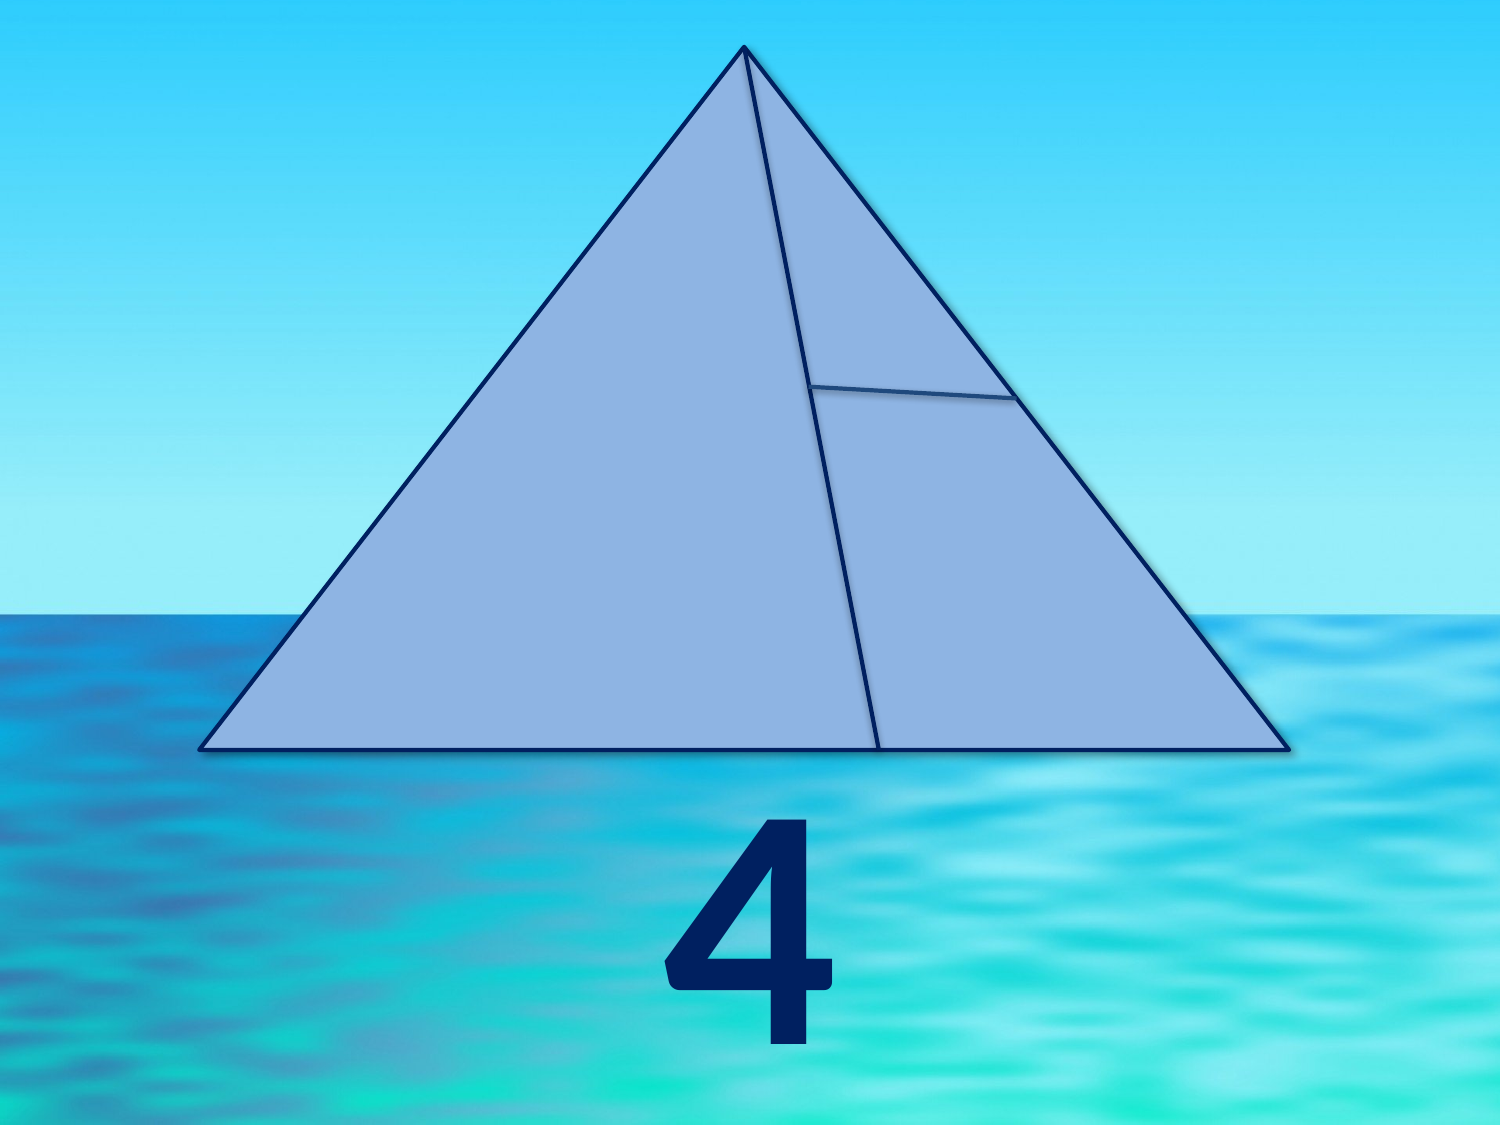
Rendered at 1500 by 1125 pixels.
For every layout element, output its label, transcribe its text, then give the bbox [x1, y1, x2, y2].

text_box [197, 417, 859, 753]
text_box [833, 475, 1291, 753]
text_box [459, 330, 1164, 466]
text_box [522, 44, 790, 329]
text_box [752, 53, 966, 329]
text_box 4 [550, 690, 950, 1121]
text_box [808, 386, 1017, 399]
picture [0, 0, 1500, 1125]
